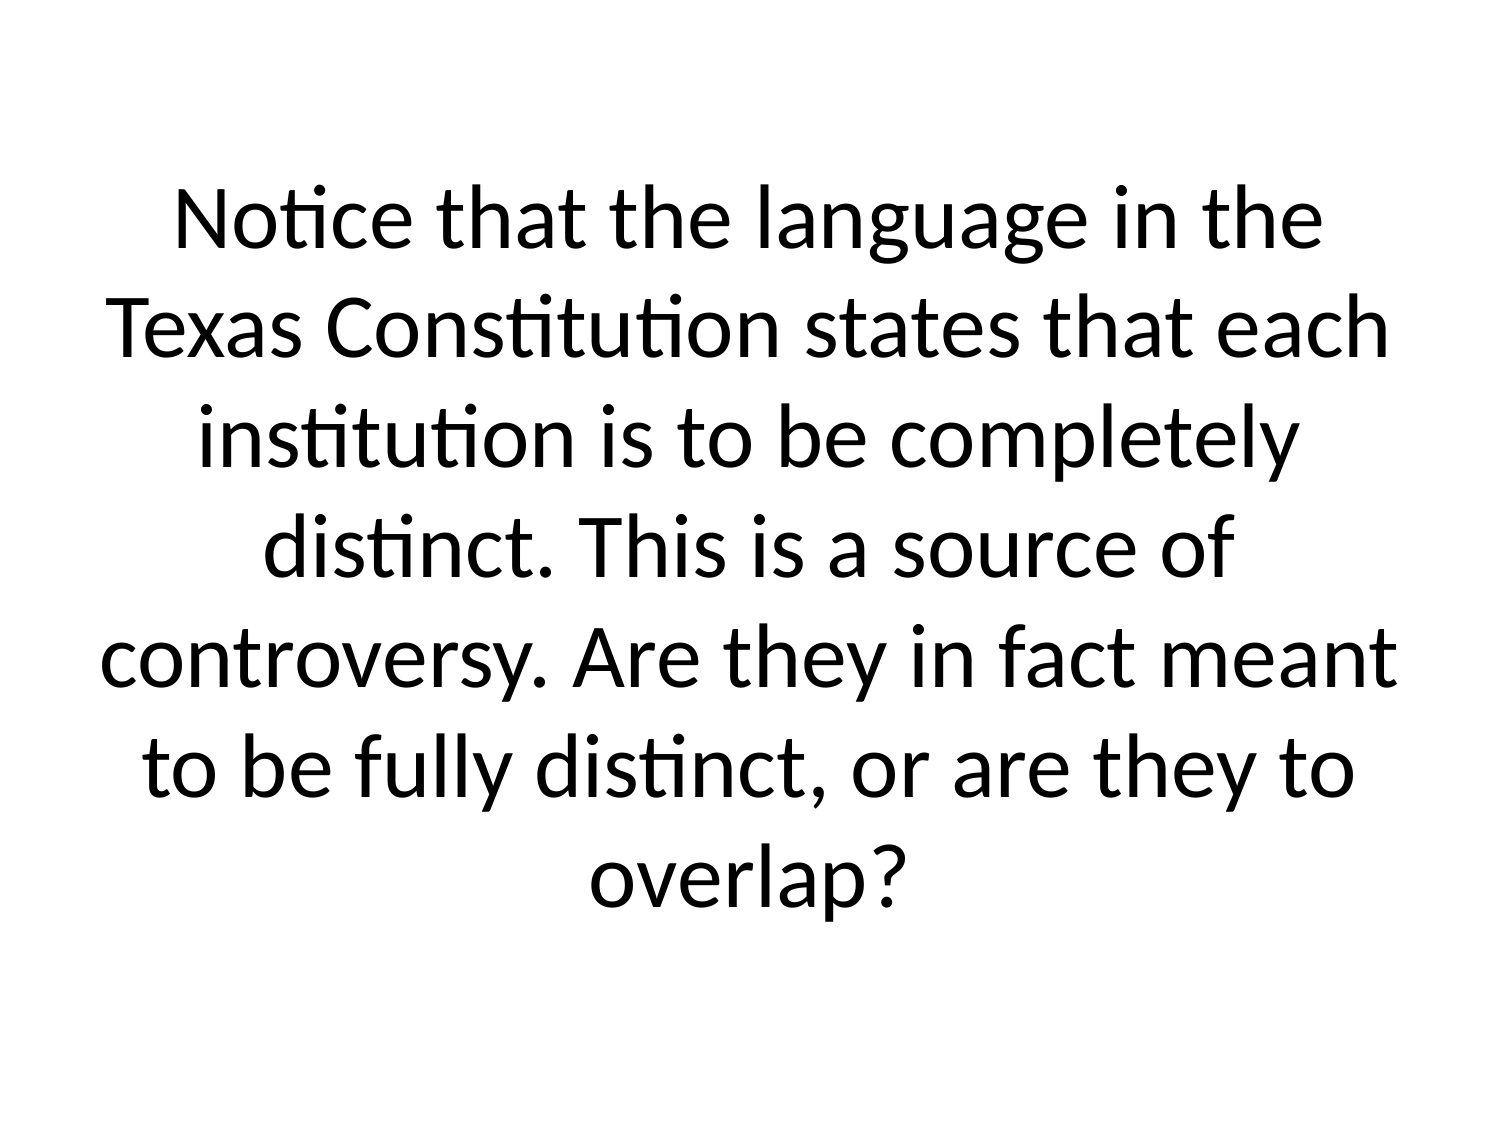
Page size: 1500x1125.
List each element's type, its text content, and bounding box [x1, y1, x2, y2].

title Notice that the language in the Texas Constitution states that each institution is to be completely distinct. This is a source of controversy. Are they in fact meant to be fully distinct, or are they to overlap? [74, 44, 1426, 1038]
